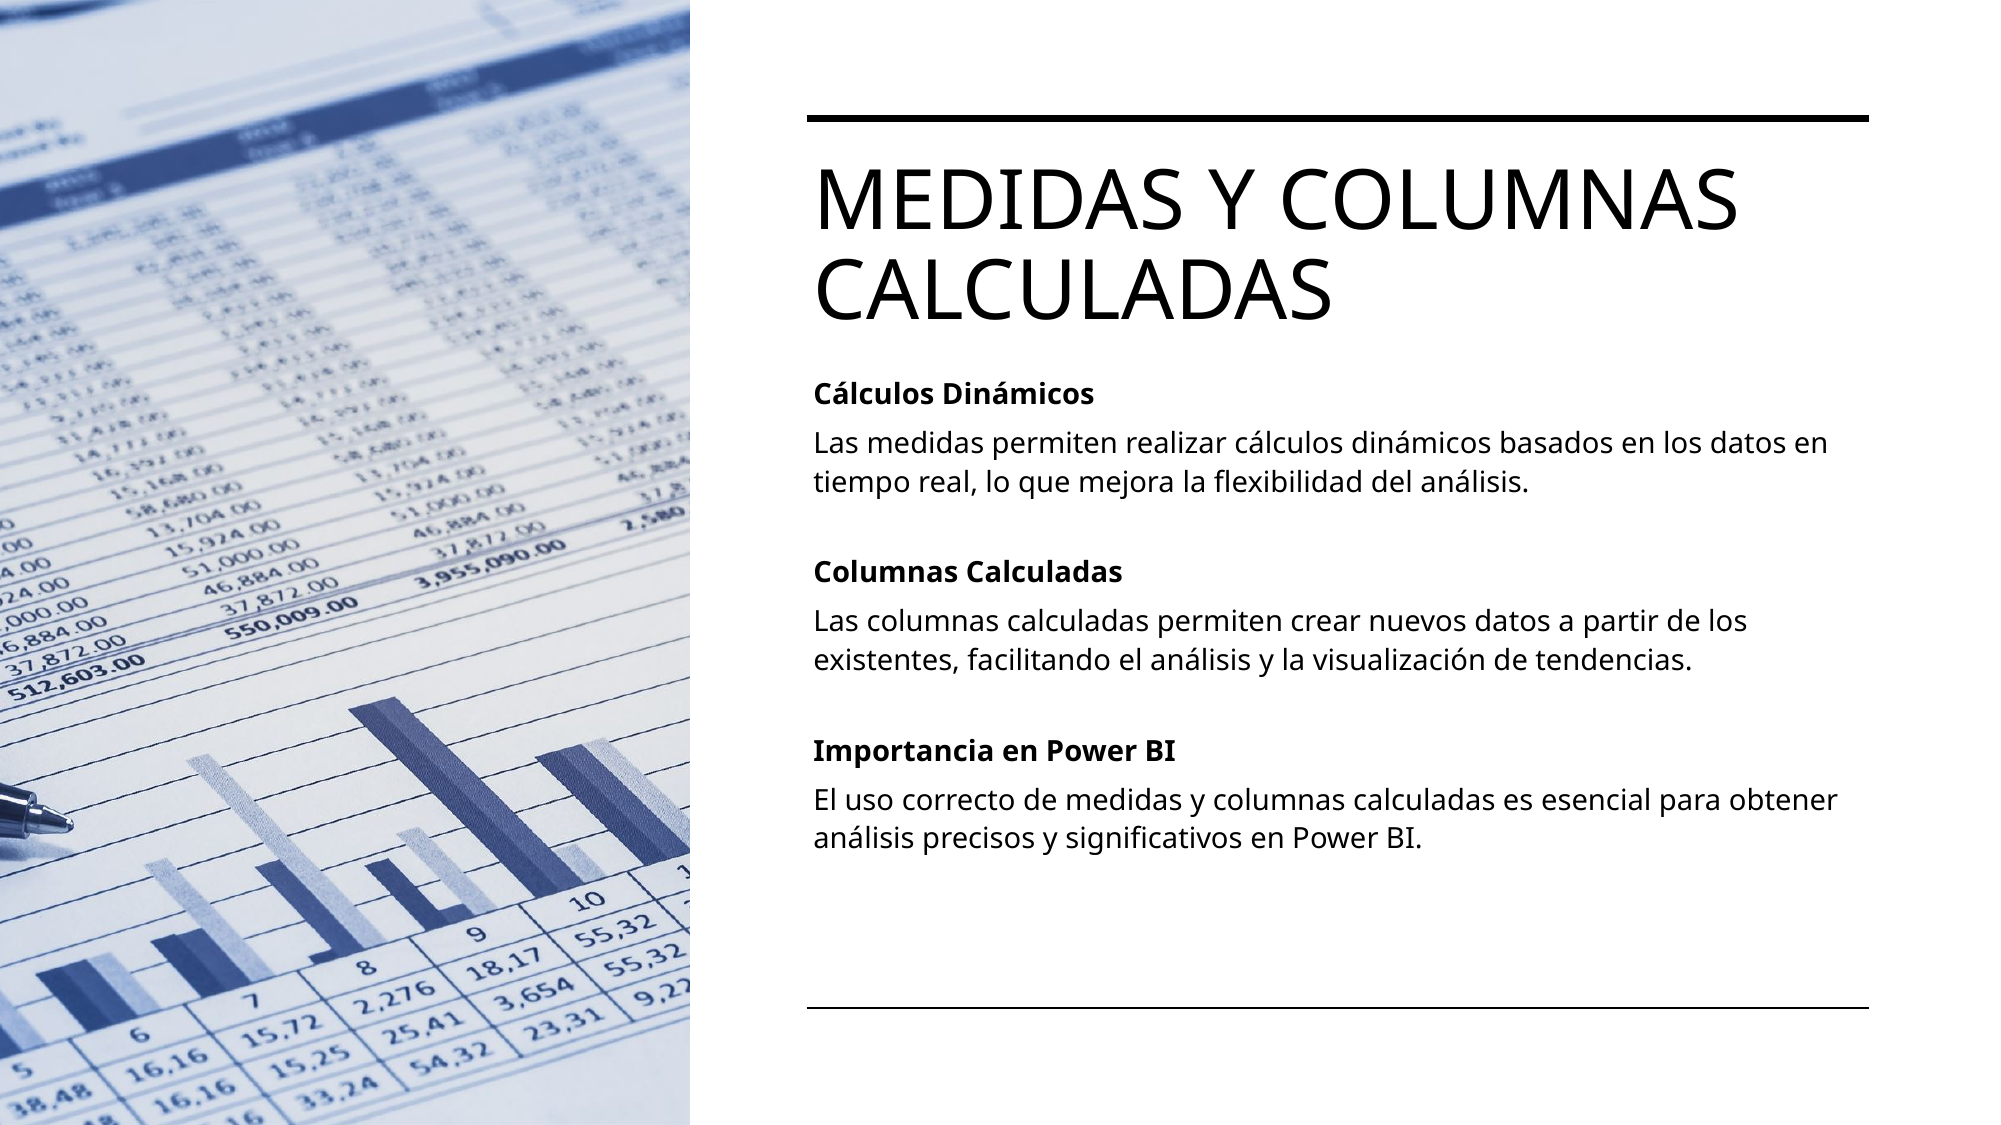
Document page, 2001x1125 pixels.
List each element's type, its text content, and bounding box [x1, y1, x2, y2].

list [0, 0, 690, 1125]
title Medidas y columnas calculadas [798, 149, 1886, 364]
list Cálculos Dinámicos Las medidas permiten realizar cálculos dinámicos basados en los datos en tiempo real, lo que mejora la flexibilidad del análisis. Columnas Calculadas Las columnas calculadas permiten crear nuevos datos a partir de los existentes, facilitando el análisis y la visualización de tendencias. Importancia en Power BI El uso correcto de medidas y columnas calculadas es esencial para obtener análisis precisos y significativos en Power BI. [798, 364, 1886, 978]
text_box [690, 0, 2000, 1125]
